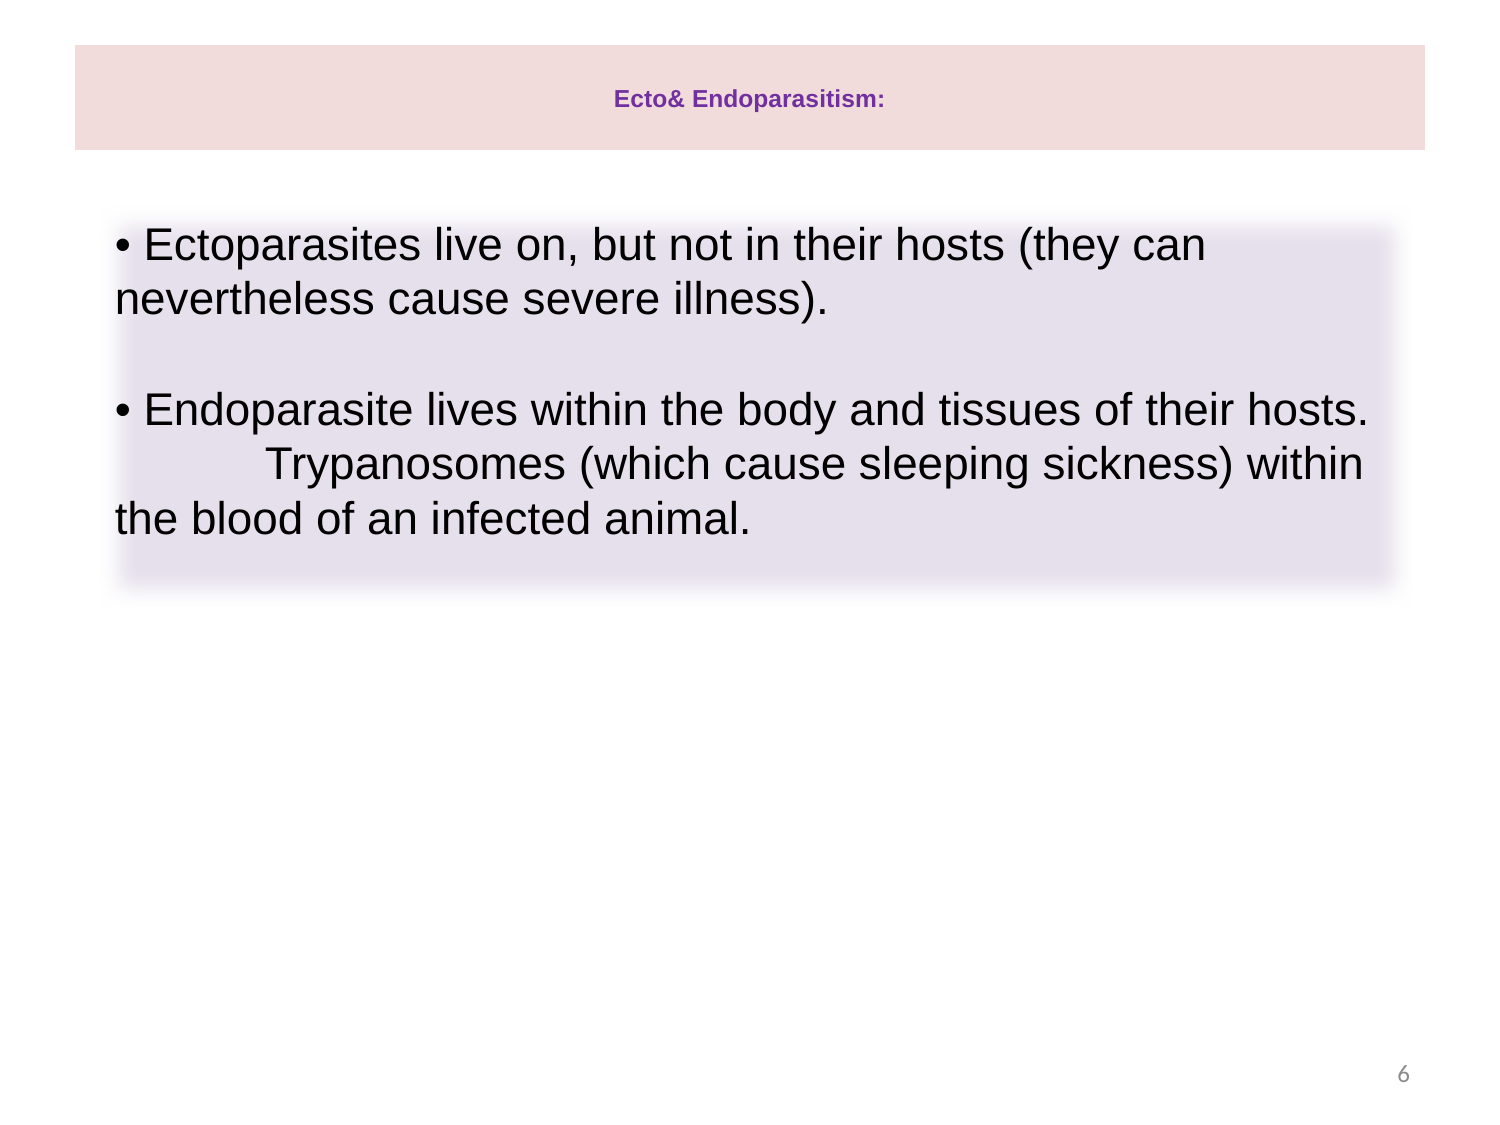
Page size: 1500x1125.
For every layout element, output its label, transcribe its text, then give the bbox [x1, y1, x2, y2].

slide_number 6 [1074, 1042, 1425, 1103]
text_box • Ectoparasites live on, but not in their hosts (they can nevertheless cause severe illness). • Endoparasite lives within the body and tissues of their hosts. Trypanosomes (which cause sleeping sickness) within the blood of an infected animal. [137, 244, 1378, 572]
title Ecto& Endoparasitism: [75, 45, 1425, 150]
